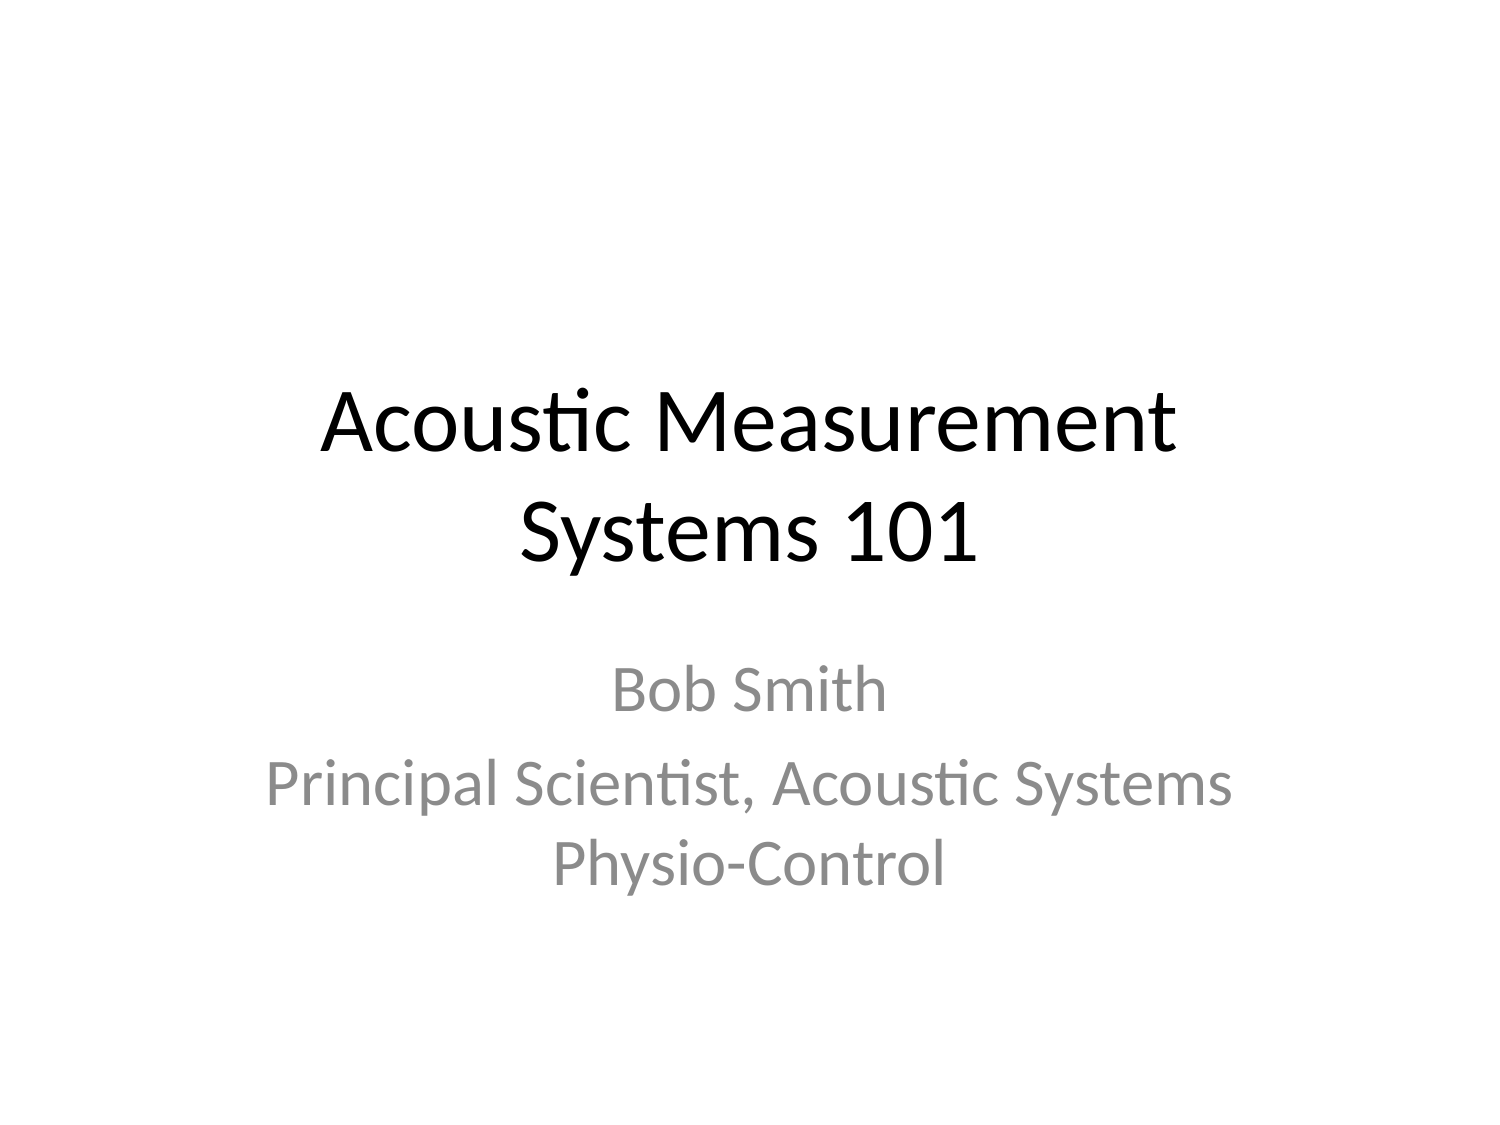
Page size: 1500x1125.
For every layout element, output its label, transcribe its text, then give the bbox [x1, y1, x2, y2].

title Acoustic Measurement Systems 101 [112, 349, 1388, 591]
subtitle Bob Smith Principal Scientist, Acoustic Systems Physio-Control [225, 637, 1275, 925]
